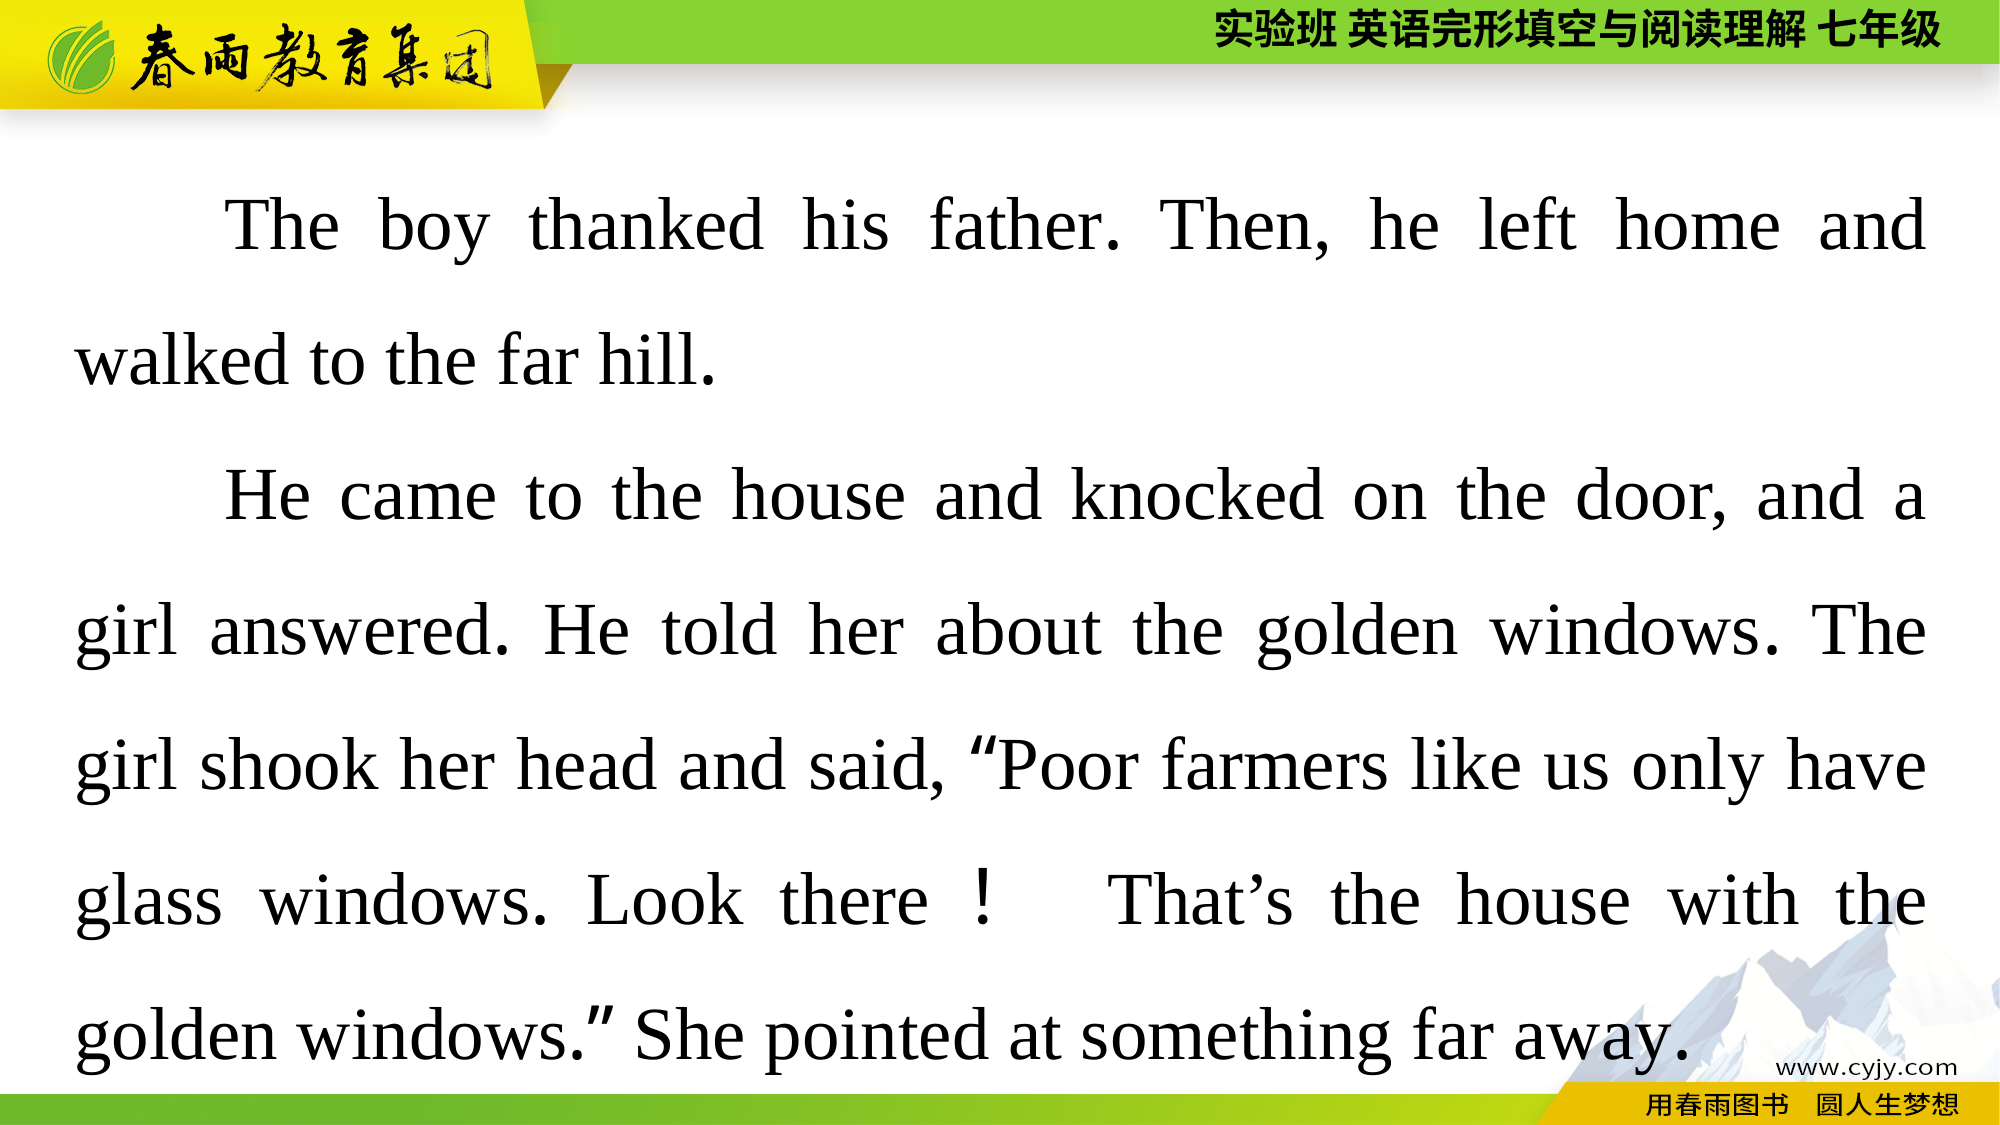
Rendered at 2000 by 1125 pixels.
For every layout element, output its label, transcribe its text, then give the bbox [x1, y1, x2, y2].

picture [0, 0, 2000, 1125]
list The boy thanked his father. Then, he left home and walked to the far hill. He came to the house and knocked on the door, and a girl answered. He told her about the golden windows. The girl shook her head and said, “Poor farmers like us only have glass windows. Look there！ That’s the house with the golden windows.” She pointed at something far away. [59, 122, 1944, 1075]
